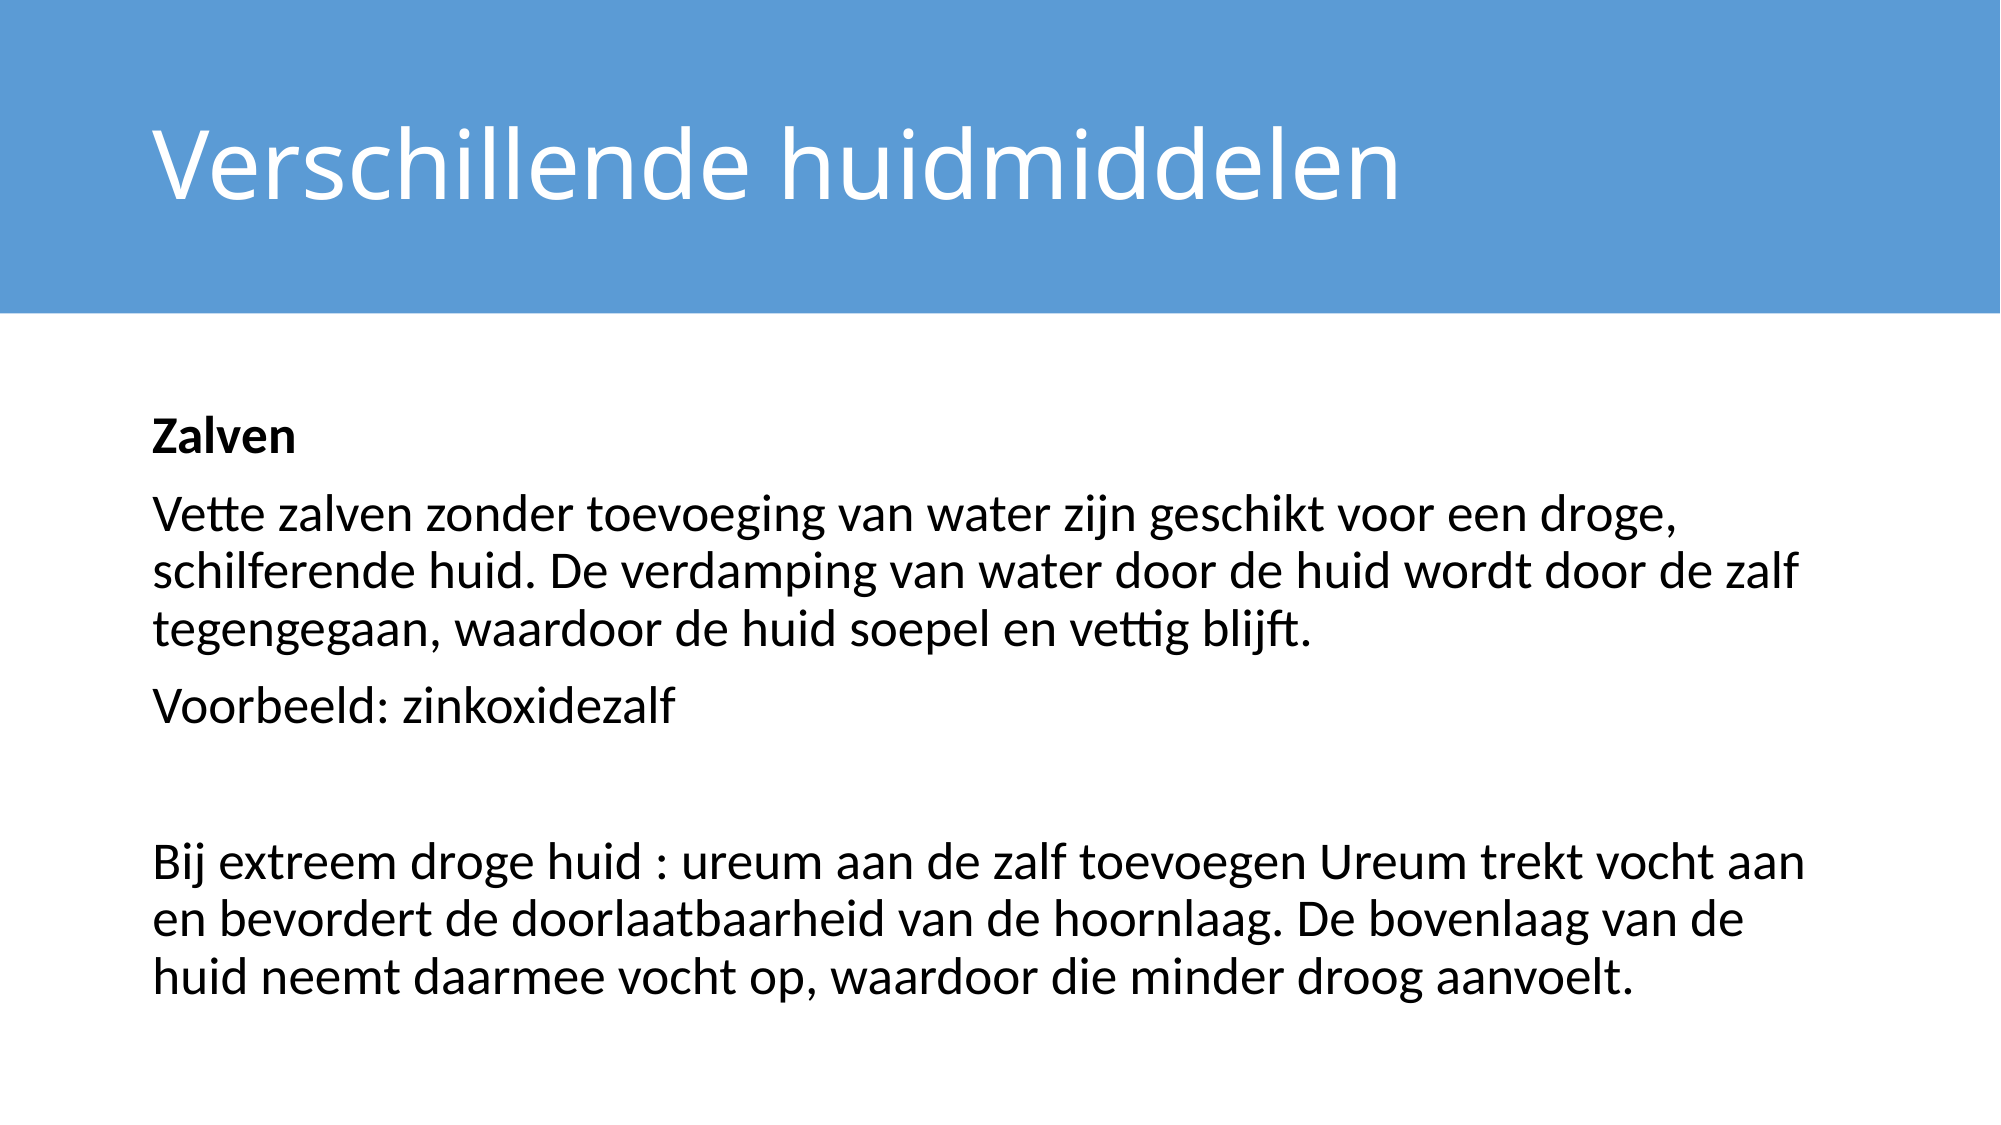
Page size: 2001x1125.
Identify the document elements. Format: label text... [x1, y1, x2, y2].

title Verschillende huidmiddelen [137, 59, 1863, 278]
text_box [0, 0, 2000, 314]
list Zalven Vette zalven zonder toevoeging van water zijn geschikt voor een droge, schilferende huid. De verdamping van water door de huid wordt door de zalf tegengegaan, waardoor de huid soepel en vettig blijft. Voorbeeld: zinkoxidezalf Bij extreem droge huid : ureum aan de zalf toevoegen Ureum trekt vocht aan en bevordert de doorlaatbaarheid van de hoornlaag. De bovenlaag van de huid neemt daarmee vocht op, waardoor die minder droog aanvoelt. [137, 399, 1863, 1014]
